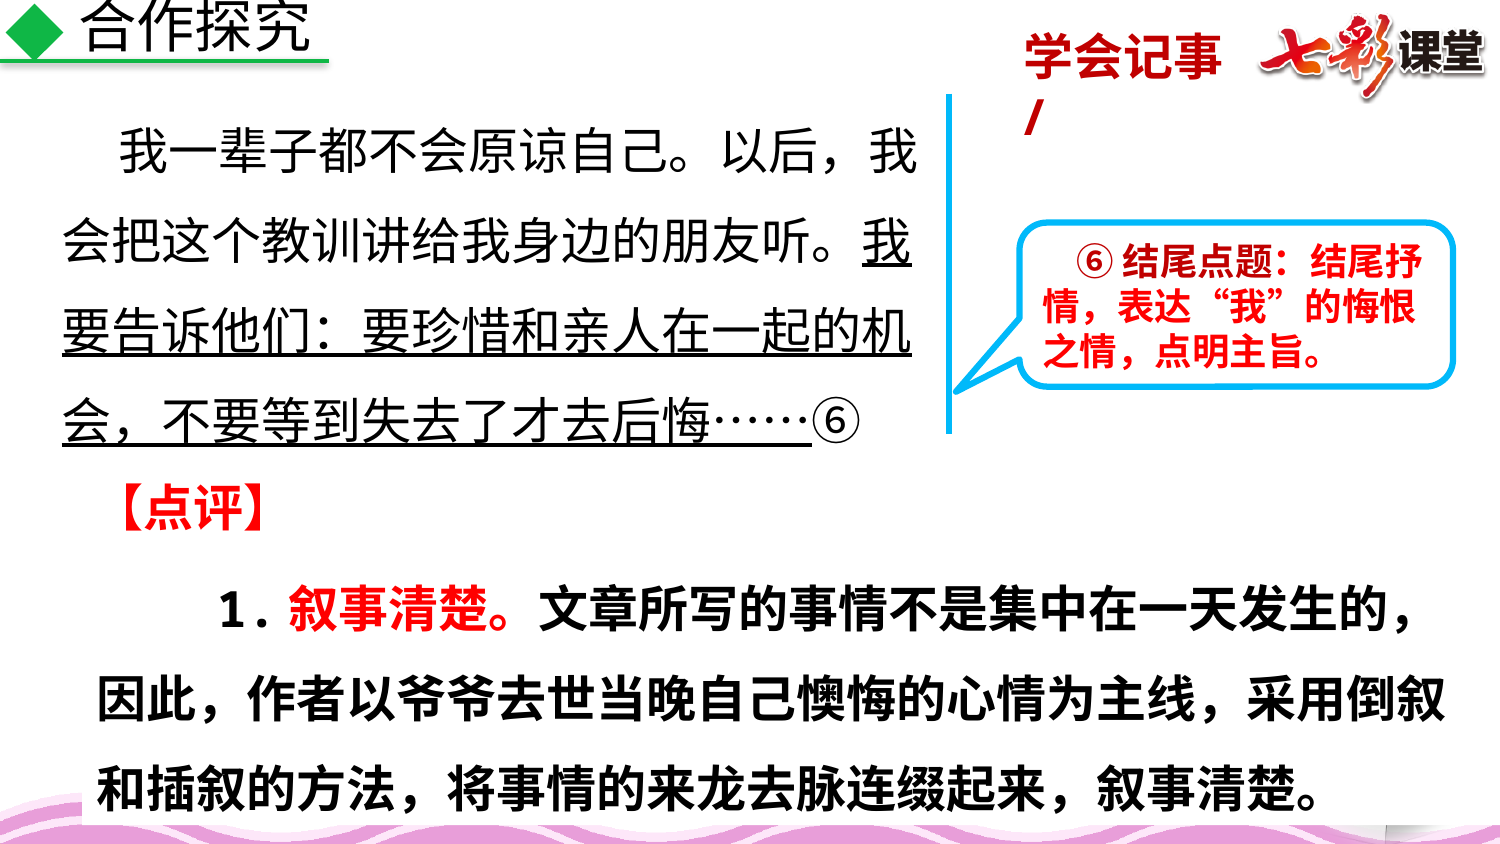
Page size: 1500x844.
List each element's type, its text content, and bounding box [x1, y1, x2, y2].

text_box 我一辈子都不会原谅自己。以后，我会把这个教训讲给我身边的朋友听。我要告诉他们：要珍惜和亲人在一起的机会，不要等到失去了才去后悔……⑥ [46, 81, 961, 457]
picture [0, 755, 1500, 844]
text_box 【点评】 [55, 468, 309, 544]
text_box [0, 0, 330, 68]
text_box 1.叙事清楚。文章所写的事情不是集中在一天发生的，因此，作者以爷爷去世当晚自己懊悔的心情为主线，采用倒叙和插叙的方法，将事情的来龙去脉连缀起来，叙事清楚。 [82, 480, 1500, 826]
picture [1254, 8, 1491, 104]
text_box ⑥结尾点题：结尾抒情，表达“我”的悔恨之情，点明主旨。 [954, 220, 1456, 394]
